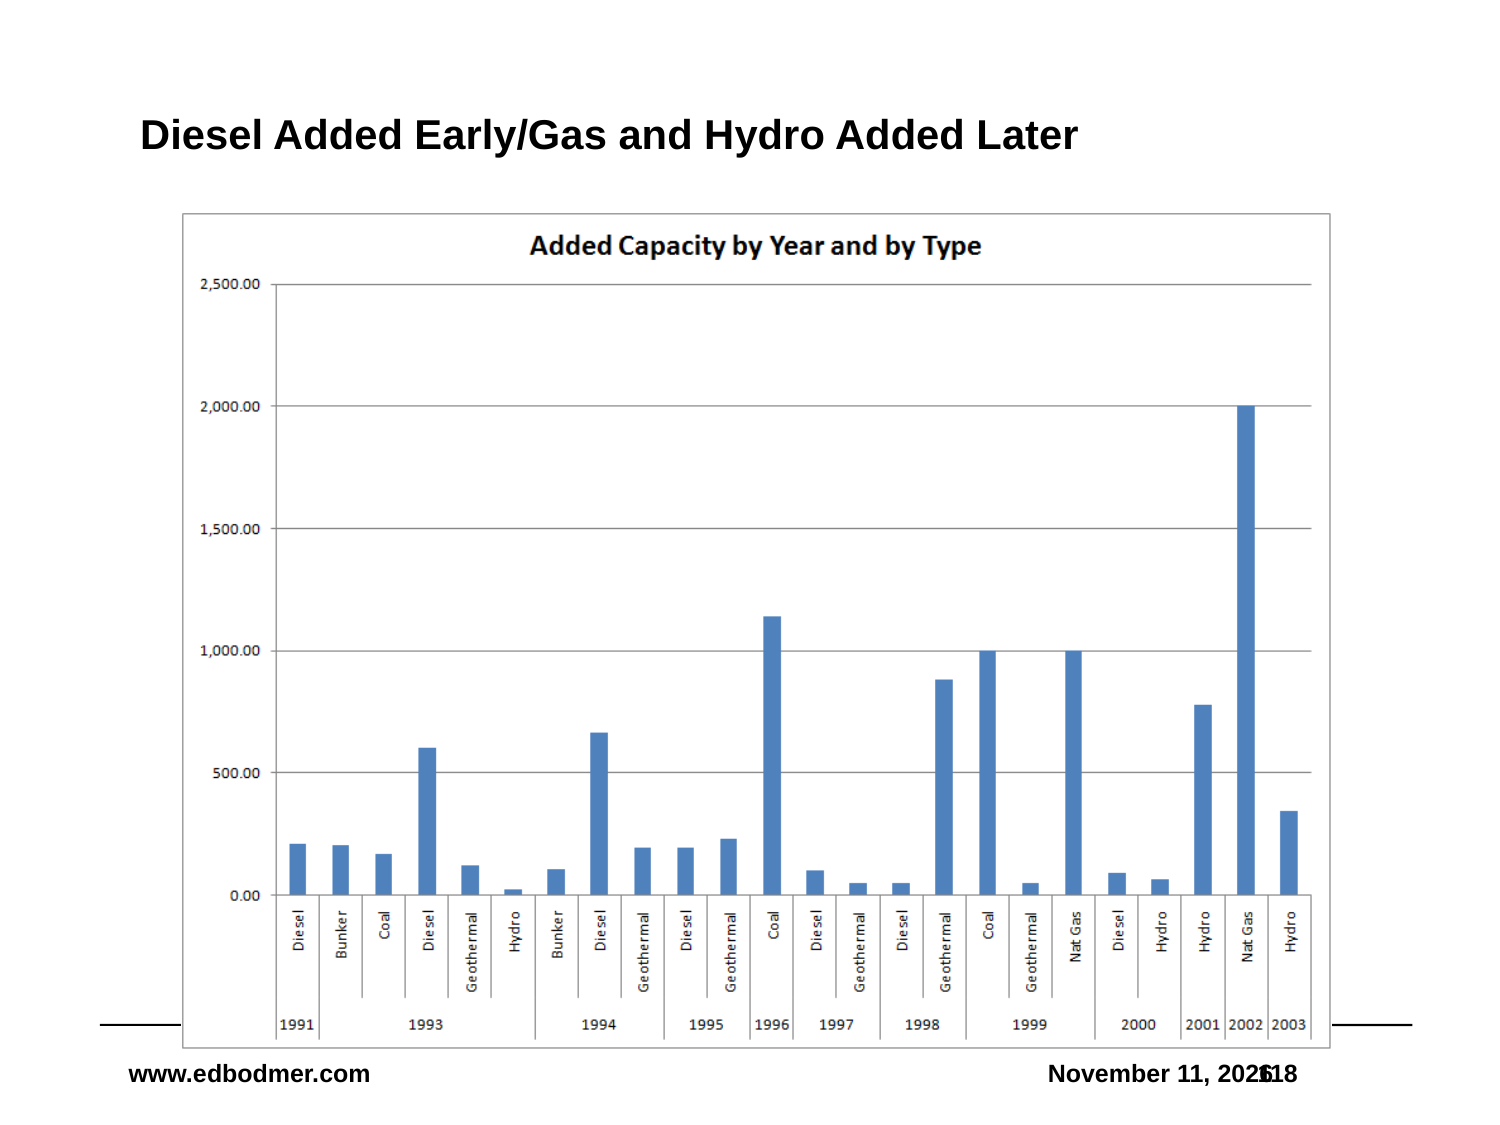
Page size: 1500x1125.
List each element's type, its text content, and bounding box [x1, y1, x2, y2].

title Diesel Added Early/Gas and Hydro Added Later [124, 99, 1288, 226]
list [180, 212, 1332, 1051]
